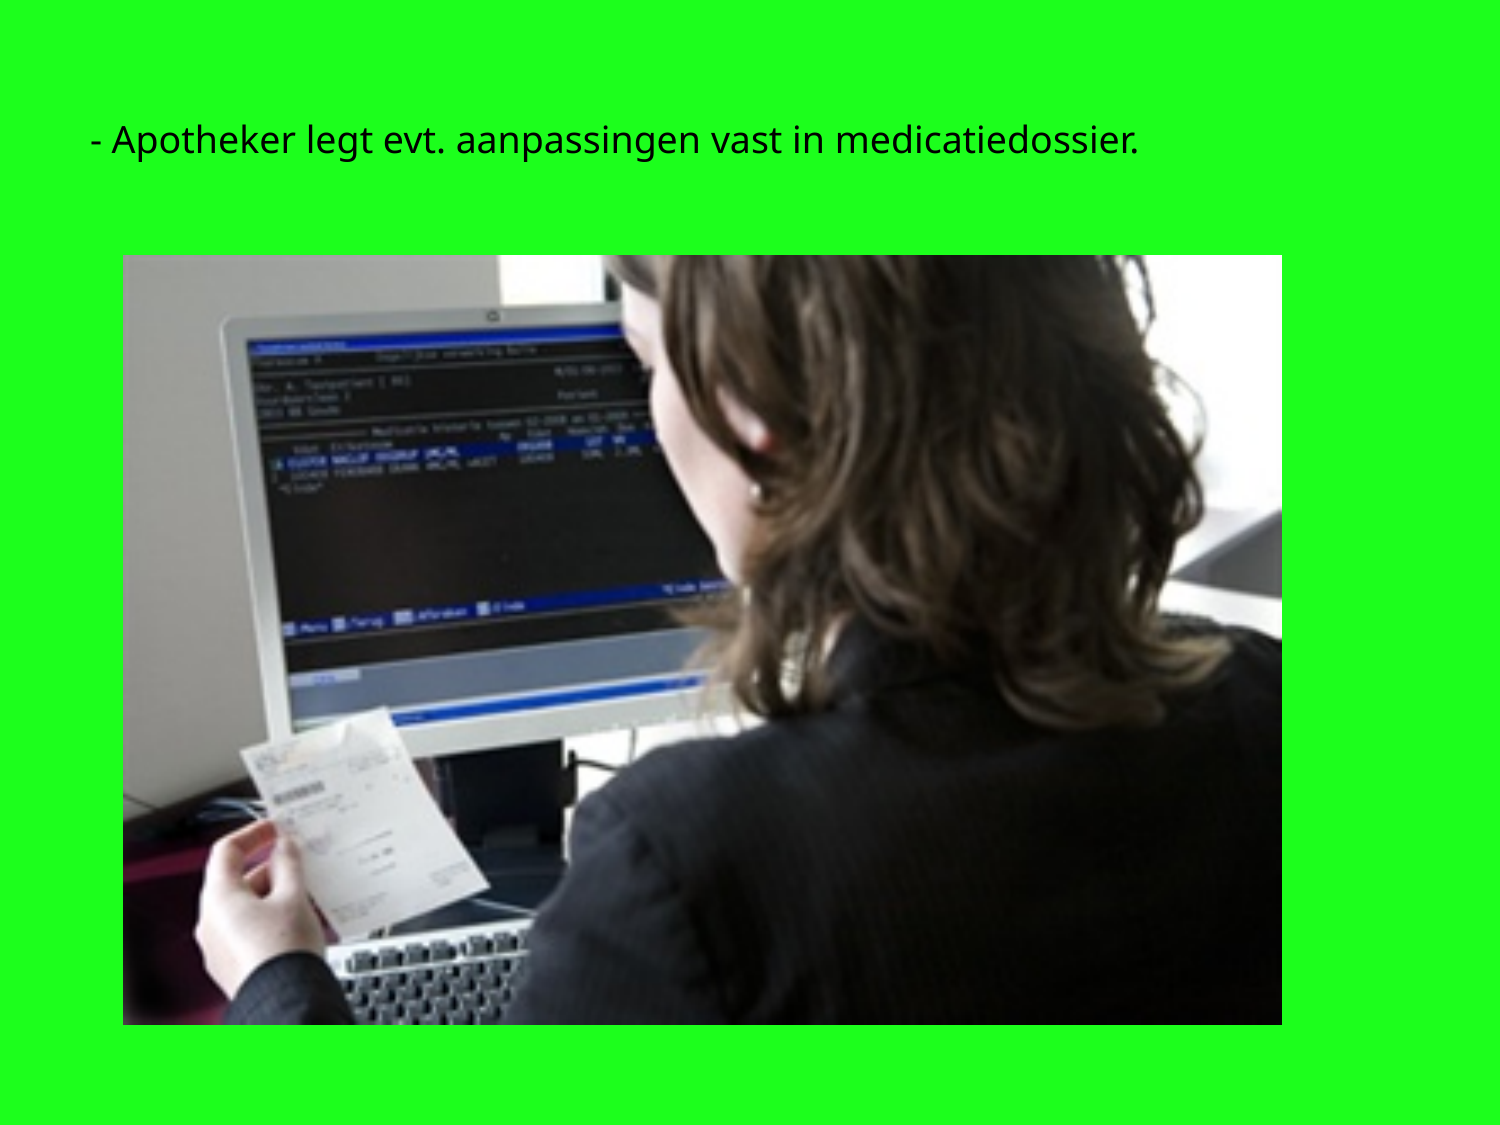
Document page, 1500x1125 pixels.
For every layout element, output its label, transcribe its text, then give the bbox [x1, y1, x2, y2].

title - Apotheker legt evt. aanpassingen vast in medicatiedossier. [75, 45, 1425, 233]
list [123, 255, 1282, 1025]
